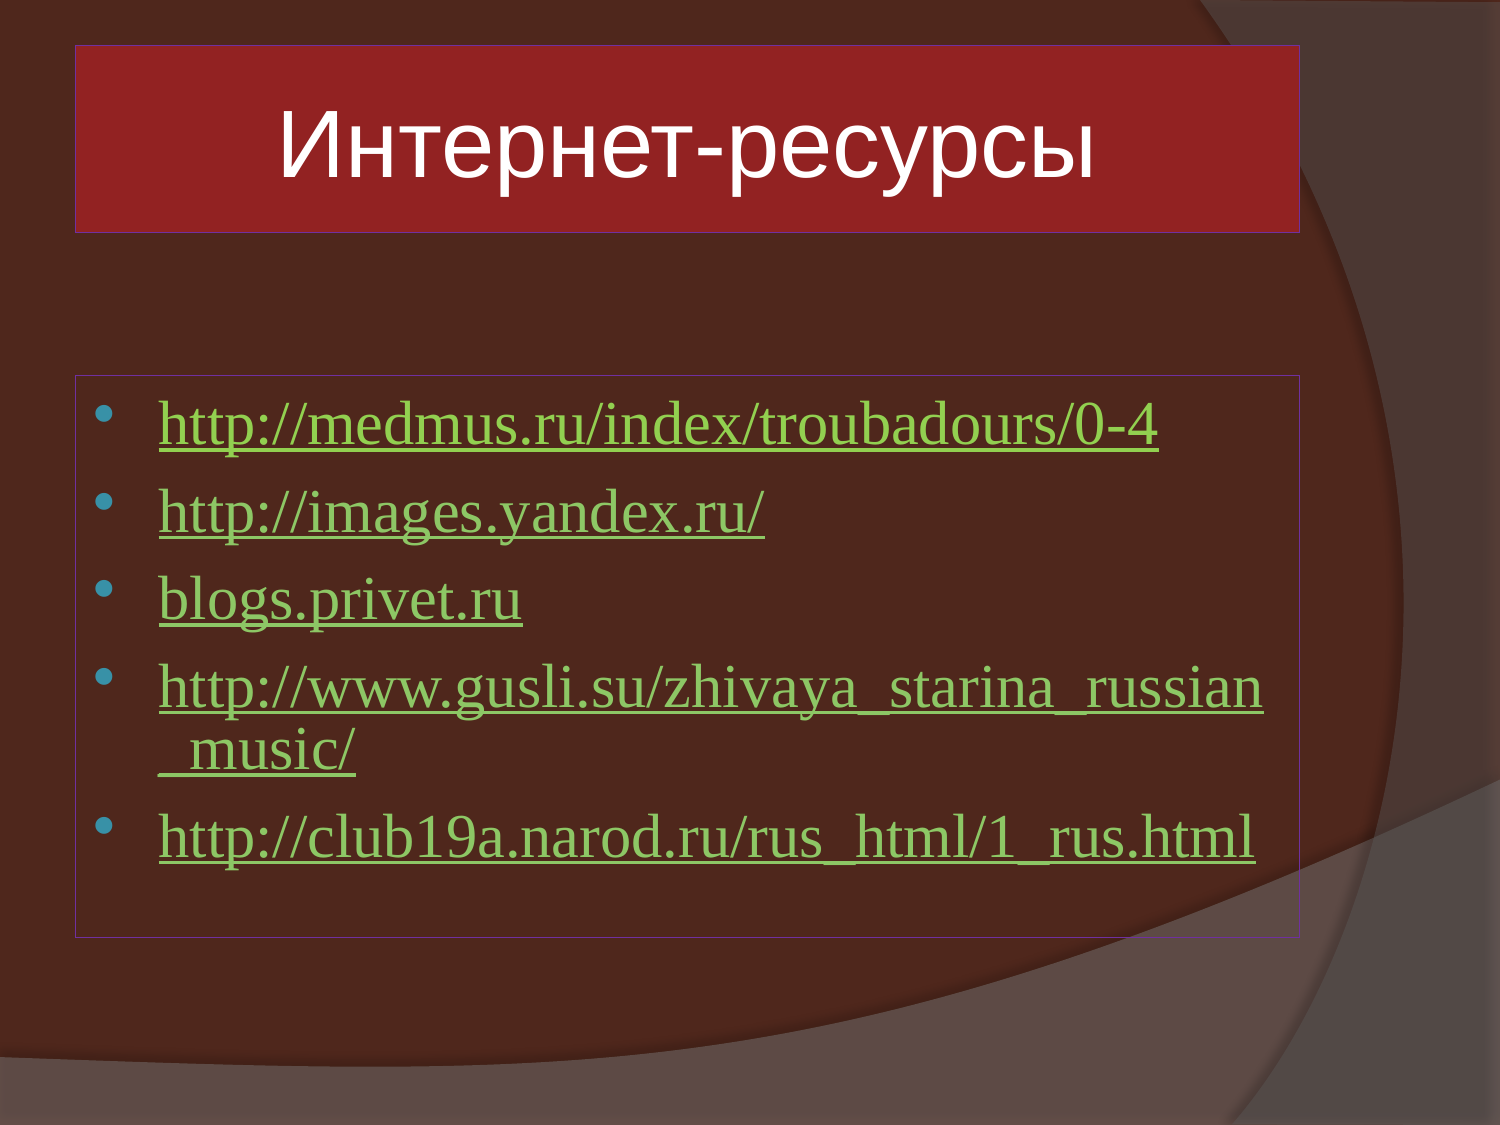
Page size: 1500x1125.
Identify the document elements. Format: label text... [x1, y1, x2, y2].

title Интернет-ресурсы [75, 45, 1300, 233]
list http://medmus.ru/index/troubadours/0-4 http://images.yandex.ru/ blogs.privet.ru http://www.gusli.su/zhivaya_starina_russian_music/ http://club19a.narod.ru/rus_html/1_rus.html [75, 375, 1300, 938]
